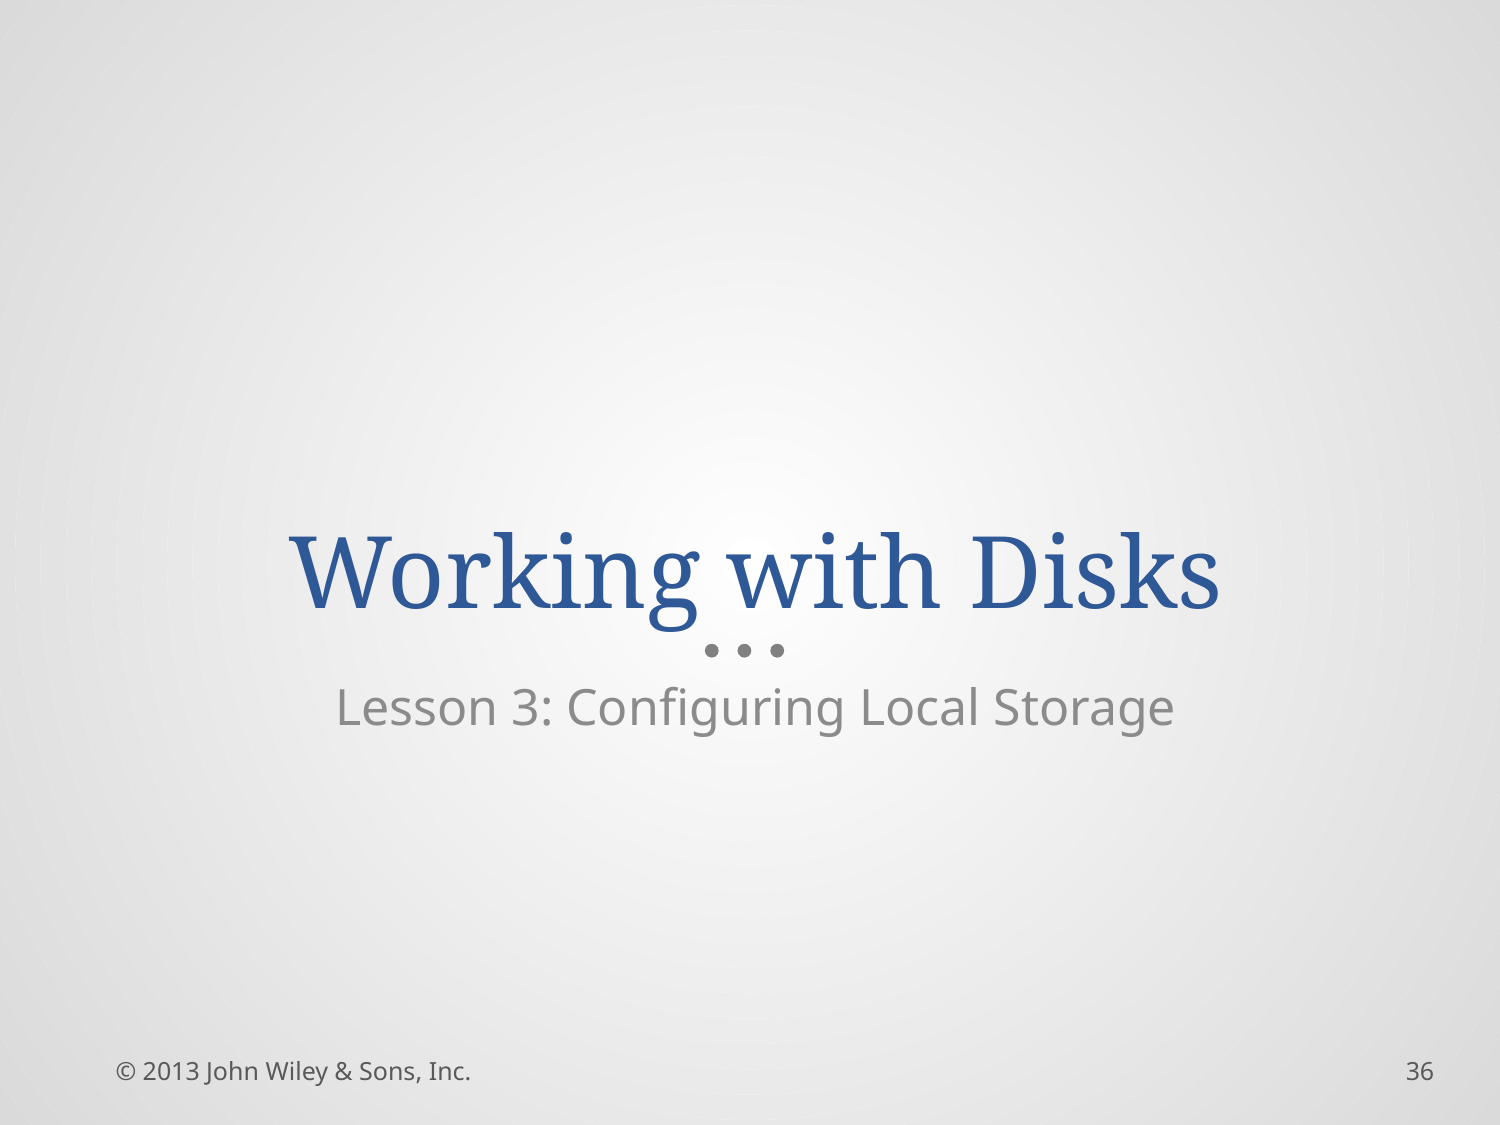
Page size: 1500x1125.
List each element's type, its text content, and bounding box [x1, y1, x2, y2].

slide_number 36 [1401, 1042, 1494, 1103]
list Lesson 3: Configuring Local Storage [118, 667, 1394, 854]
title Working with Disks [118, 224, 1394, 636]
footer © 2013 John Wiley & Sons, Inc. [108, 1042, 576, 1103]
